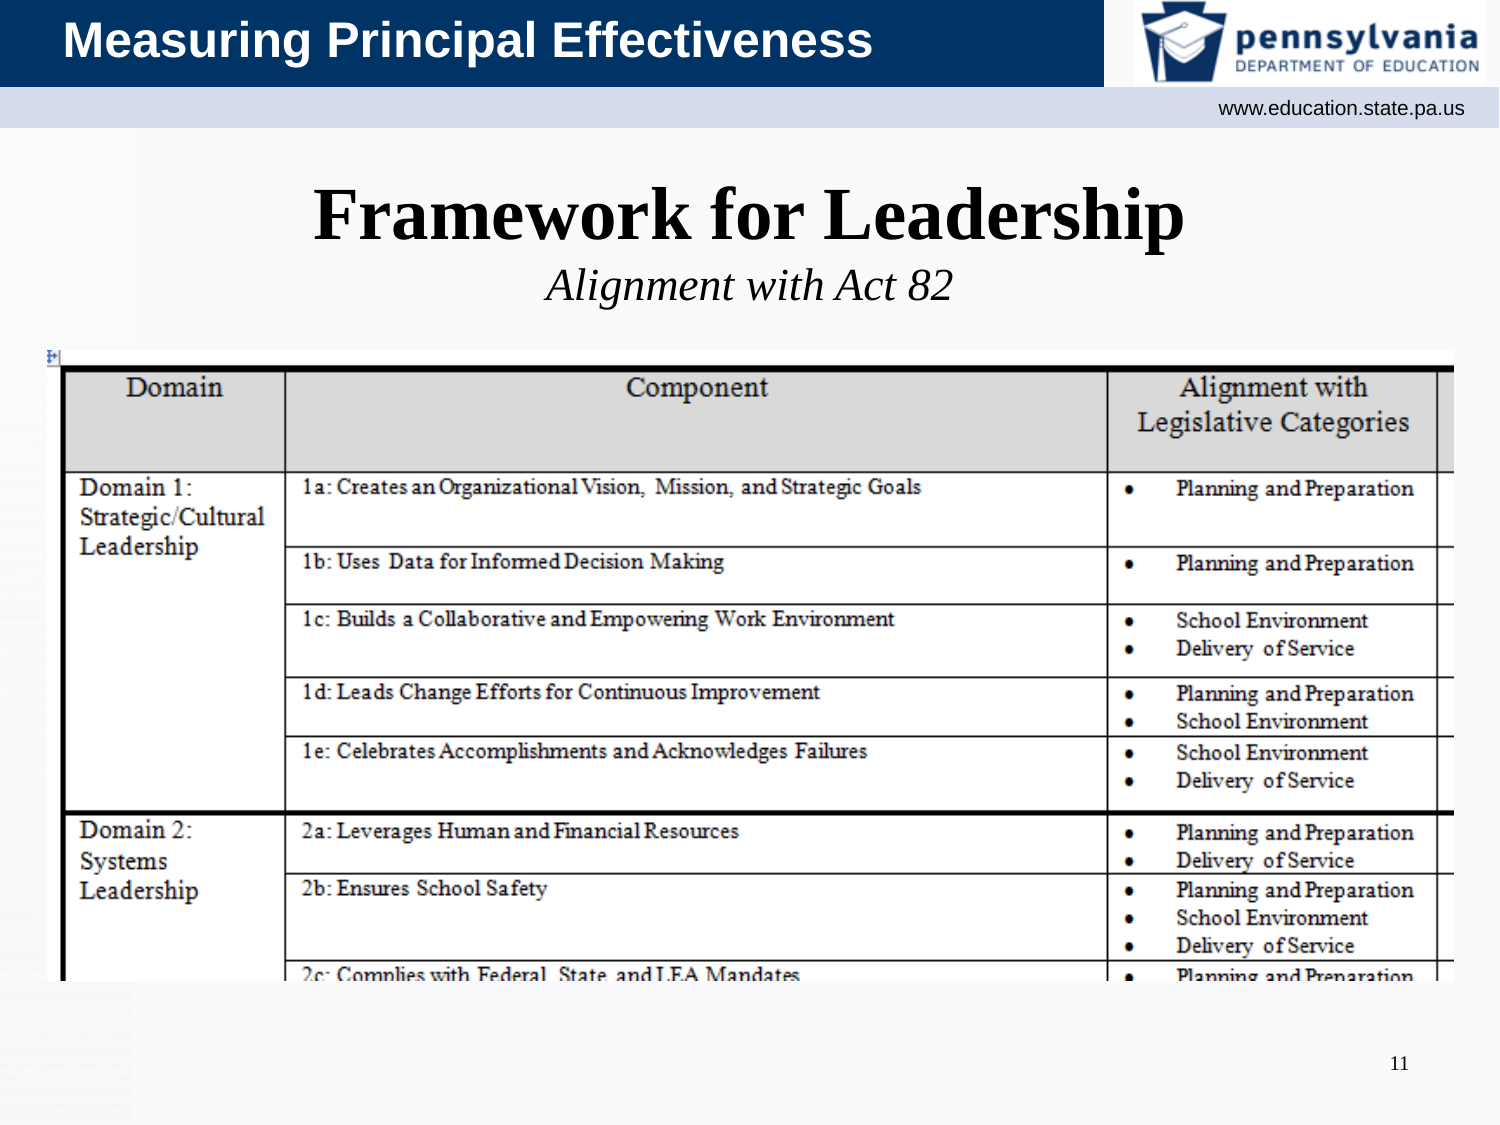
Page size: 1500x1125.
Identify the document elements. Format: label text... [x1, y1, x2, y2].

picture [0, 0, 1500, 1125]
text_box 11 [1374, 1042, 1444, 1103]
title Framework for Leadership Alignment with Act 82 [75, 157, 1425, 349]
